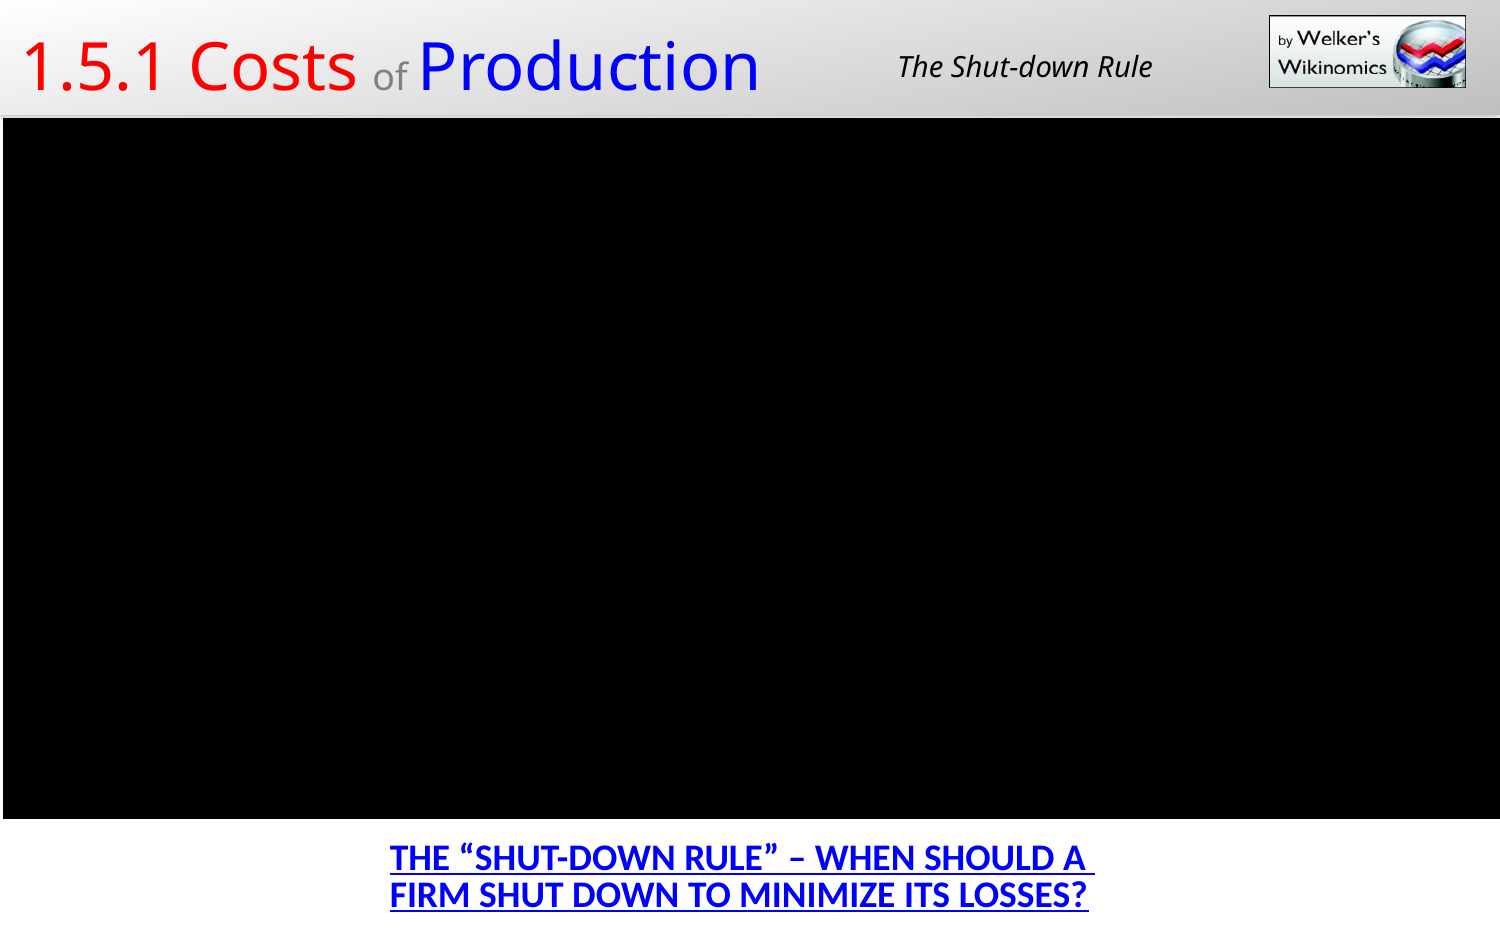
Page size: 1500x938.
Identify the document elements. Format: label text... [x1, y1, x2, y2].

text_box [0, 0, 1500, 115]
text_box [2, 117, 1500, 820]
text_box THE “SHUT-DOWN RULE” – WHEN SHOULD A FIRM SHUT DOWN TO MINIMIZE ITS LOSSES? [374, 827, 1125, 885]
